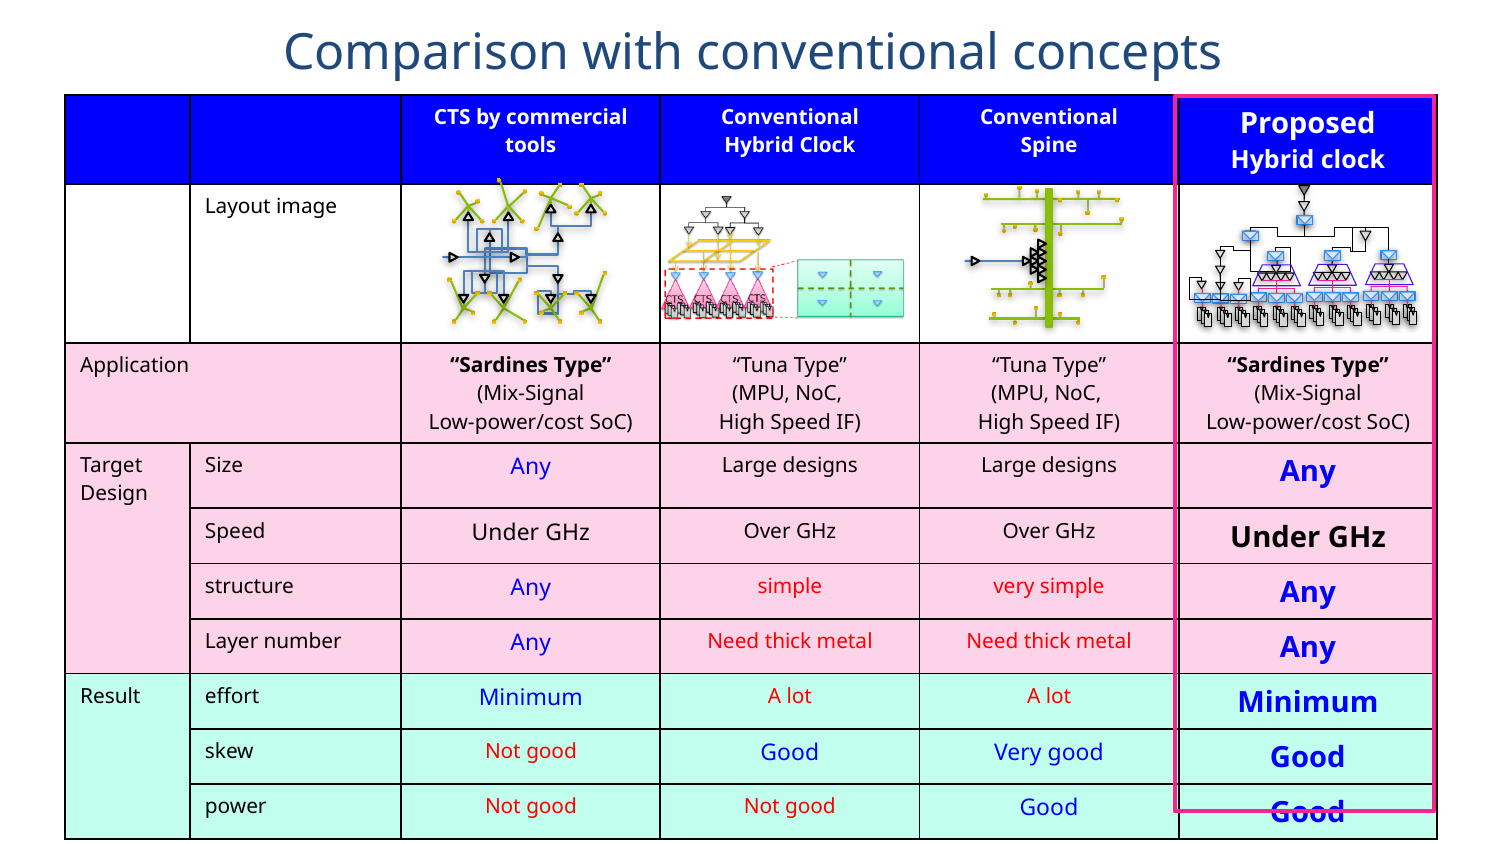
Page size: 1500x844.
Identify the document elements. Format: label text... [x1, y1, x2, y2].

table_cell simple [661, 564, 919, 618]
table_cell “Tuna Type” (MPU, NoC, High Speed IF) [920, 344, 1173, 442]
table_cell power [191, 785, 400, 838]
table_cell [661, 185, 919, 342]
table_cell Application [66, 344, 400, 442]
table_cell Layer number [191, 620, 400, 673]
table_cell [66, 185, 189, 342]
table_cell [402, 185, 659, 342]
table_header Conventional Spine [920, 96, 1173, 183]
table_cell Any [402, 444, 659, 507]
table_cell Very good [920, 730, 1173, 783]
table_header Conventional Hybrid Clock [661, 96, 919, 183]
table_header [66, 96, 189, 183]
table_cell Good [920, 785, 1178, 838]
table_cell A lot [920, 674, 1173, 728]
table_cell Any [402, 620, 659, 673]
table_cell Large designs [920, 444, 1173, 507]
table_cell Any [402, 564, 659, 618]
table_cell Layout image [191, 185, 400, 342]
table_cell effort [191, 674, 400, 728]
picture [658, 193, 906, 322]
table_cell A lot [661, 674, 919, 728]
table_cell “Sardines Type” (Mix-Signal Low-power/cost SoC) [402, 344, 659, 442]
table_cell Minimum [402, 674, 659, 728]
table_header [191, 96, 400, 183]
table_header CTS by commercial tools [402, 96, 659, 183]
table_cell skew [191, 730, 400, 783]
title Comparison with conventional concepts [56, 14, 1450, 84]
table_cell very simple [920, 564, 1173, 618]
table_cell Not good [402, 785, 659, 838]
table_cell Speed [191, 509, 400, 563]
table_cell Not good [402, 730, 659, 783]
table_cell structure [191, 564, 400, 618]
table_cell Under GHz [402, 509, 659, 563]
table_cell Need thick metal [661, 620, 919, 673]
table_cell Result [66, 674, 189, 838]
table_cell Over GHz [920, 509, 1173, 563]
table_cell Size [191, 444, 400, 507]
table_cell Need thick metal [920, 620, 1173, 673]
slide_number 4 [1358, 810, 1500, 844]
table_cell Good [661, 730, 919, 783]
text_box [1194, 185, 1417, 328]
table_cell [920, 185, 1173, 342]
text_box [964, 185, 1125, 328]
table_cell Over GHz [661, 509, 919, 563]
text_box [442, 177, 608, 324]
table_cell “Tuna Type” (MPU, NoC, High Speed IF) [661, 344, 919, 442]
table_cell Large designs [661, 444, 919, 507]
table_cell Not good [661, 785, 919, 838]
table_cell Good [1180, 813, 1436, 838]
text_box [1173, 94, 1436, 813]
table_cell Target Design [66, 444, 189, 673]
